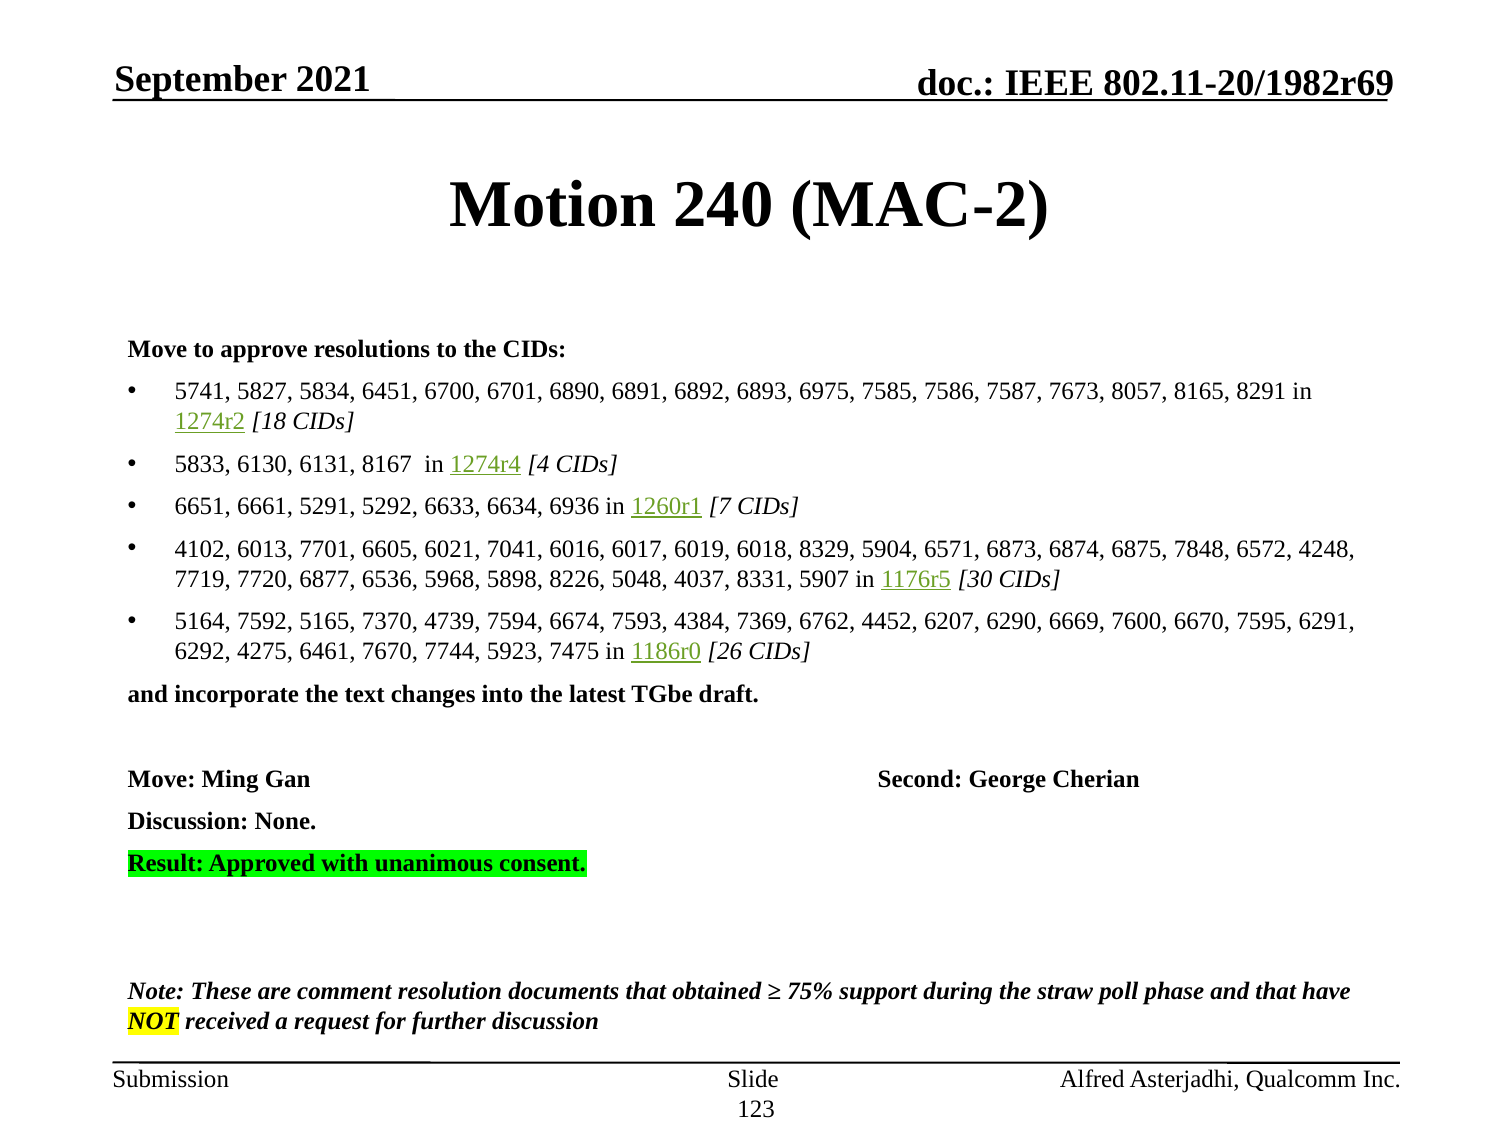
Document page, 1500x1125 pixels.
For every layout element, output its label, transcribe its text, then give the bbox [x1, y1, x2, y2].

slide_number Slide 123 [712, 1061, 800, 1123]
title Motion 240 (MAC-2) [112, 112, 1388, 288]
list Move to approve resolutions to the CIDs: 5741, 5827, 5834, 6451, 6700, 6701, 6890, 6891, 6892, 6893, 6975, 7585, 7586, 7587, 7673, 8057, 8165, 8291 in 1274r2 [18 CIDs] 5833, 6130, 6131, 8167 in 1274r4 [4 CIDs] 6651, 6661, 5291, 5292, 6633, 6634, 6936 in 1260r1 [7 CIDs] 4102, 6013, 7701, 6605, 6021, 7041, 6016, 6017, 6019, 6018, 8329, 5904, 6571, 6873, 6874, 6875, 7848, 6572, 4248, 7719, 7720, 6877, 6536, 5968, 5898, 8226, 5048, 4037, 8331, 5907 in 1176r5 [30 CIDs] 5164, 7592, 5165, 7370, 4739, 7594, 6674, 7593, 4384, 7369, 6762, 4452, 6207, 6290, 6669, 7600, 6670, 7595, 6291, 6292, 4275, 6461, 7670, 7744, 5923, 7475 in 1186r0 [26 CIDs] and incorporate the text changes into the latest TGbe draft. Move: Ming Gan Second: George Cherian Discussion: None. Result: Approved with unanimous consent. Note: These are comment resolution documents that obtained ≥ 75% support during the straw poll phase and that have NOT received a request for further discussion [112, 324, 1388, 1063]
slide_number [114, 54, 423, 100]
footer Alfred Asterjadhi, Qualcomm Inc. [878, 1061, 1402, 1093]
